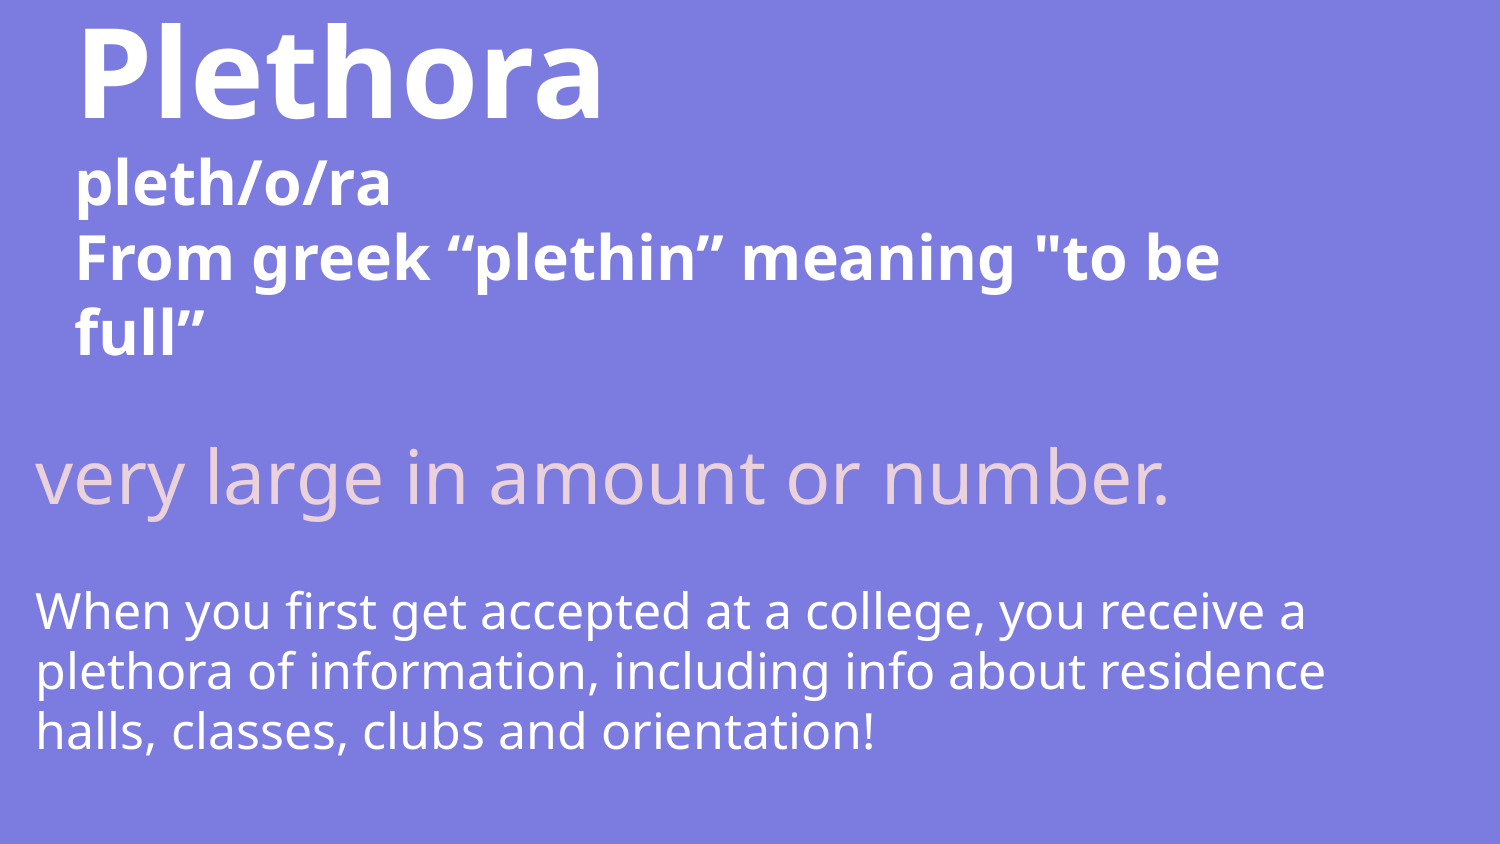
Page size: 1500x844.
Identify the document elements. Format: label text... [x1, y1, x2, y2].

text_box very large in amount or number. When you first get accepted at a college, you receive a plethora of information, including info about residence halls, classes, clubs and orientation! [20, 414, 1437, 786]
title Plethora pleth/o/ra From greek “plethin” meaning "to be full” [59, 155, 1369, 207]
